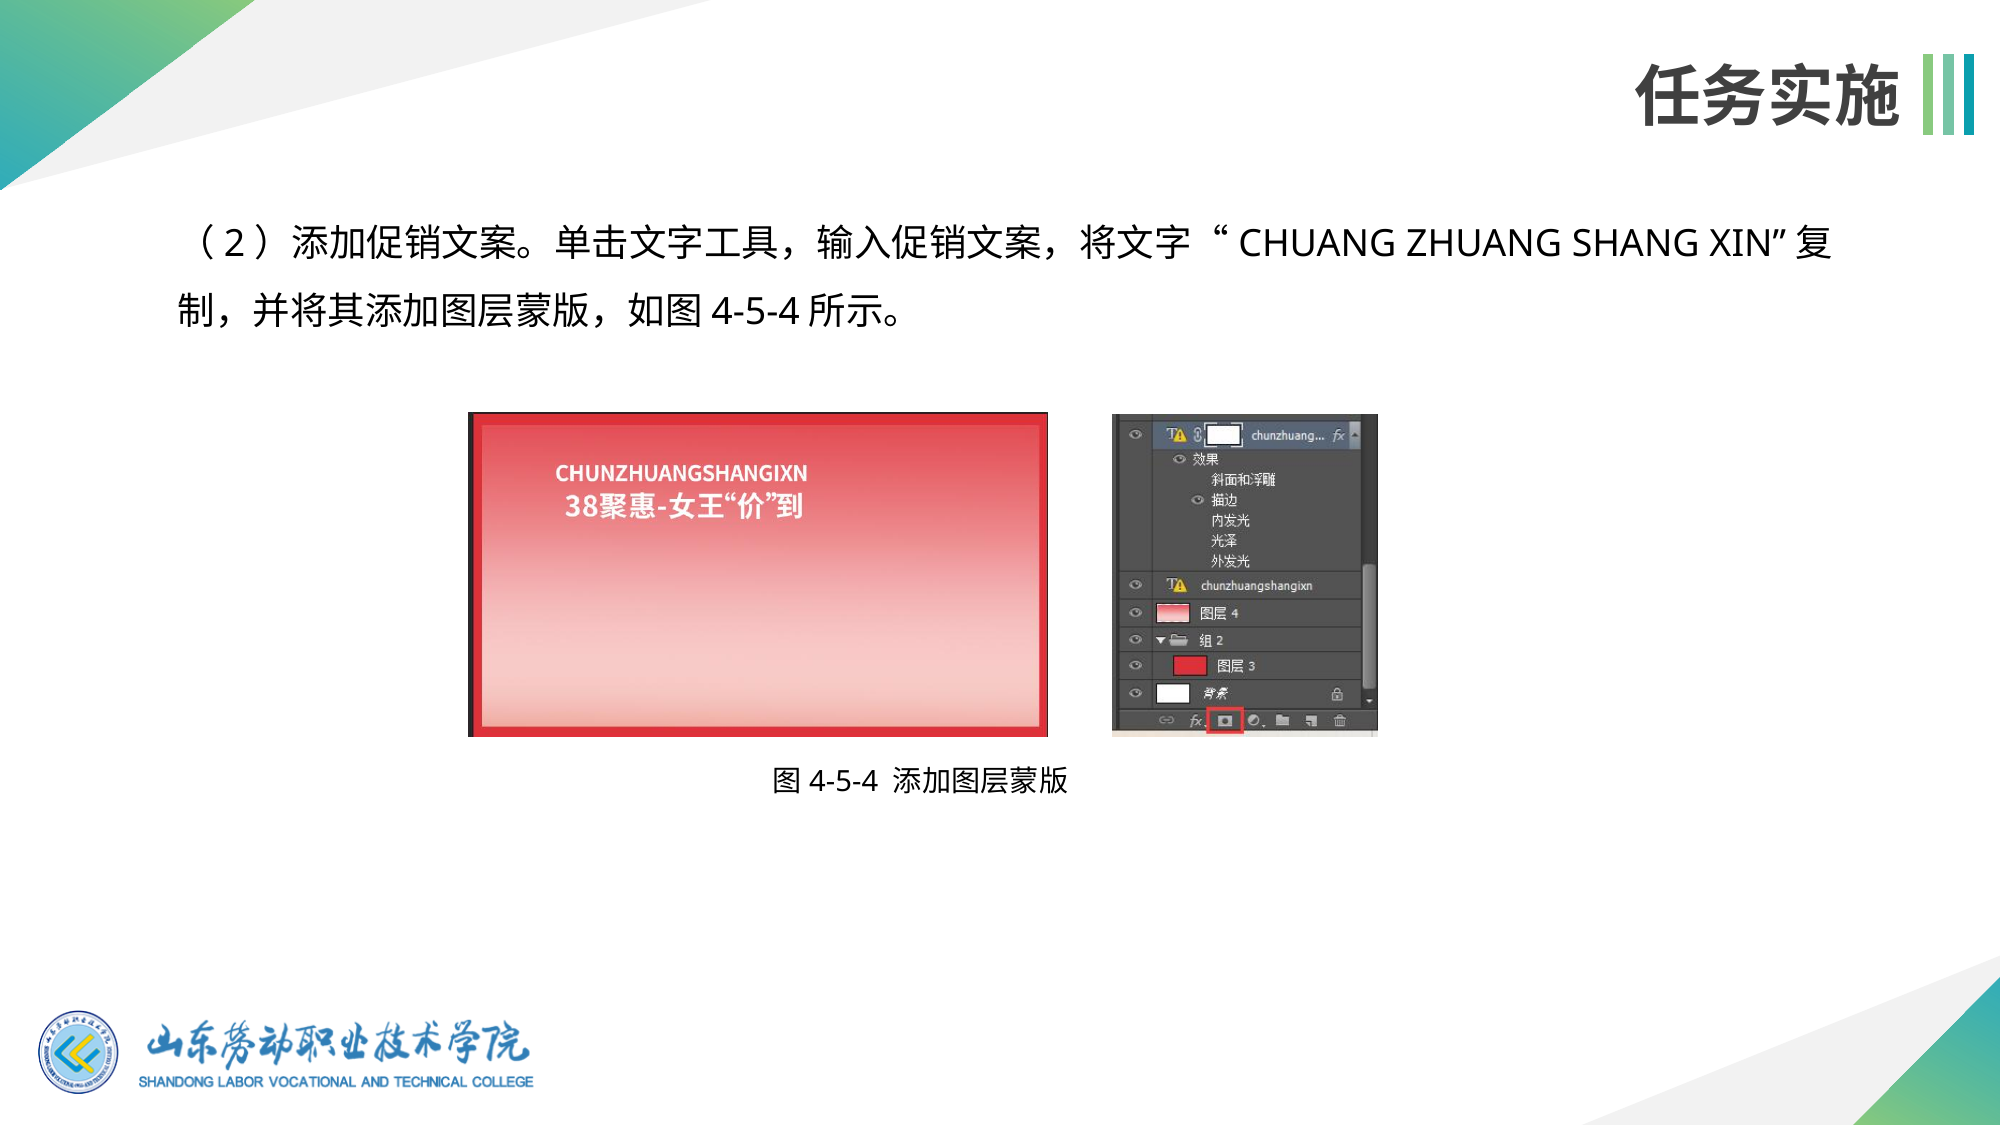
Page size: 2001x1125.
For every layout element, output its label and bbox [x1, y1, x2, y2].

text_box [0, 0, 2000, 1125]
picture [468, 412, 1048, 737]
text_box [1928, 54, 1969, 136]
picture [38, 1010, 550, 1094]
picture [1112, 414, 1378, 737]
